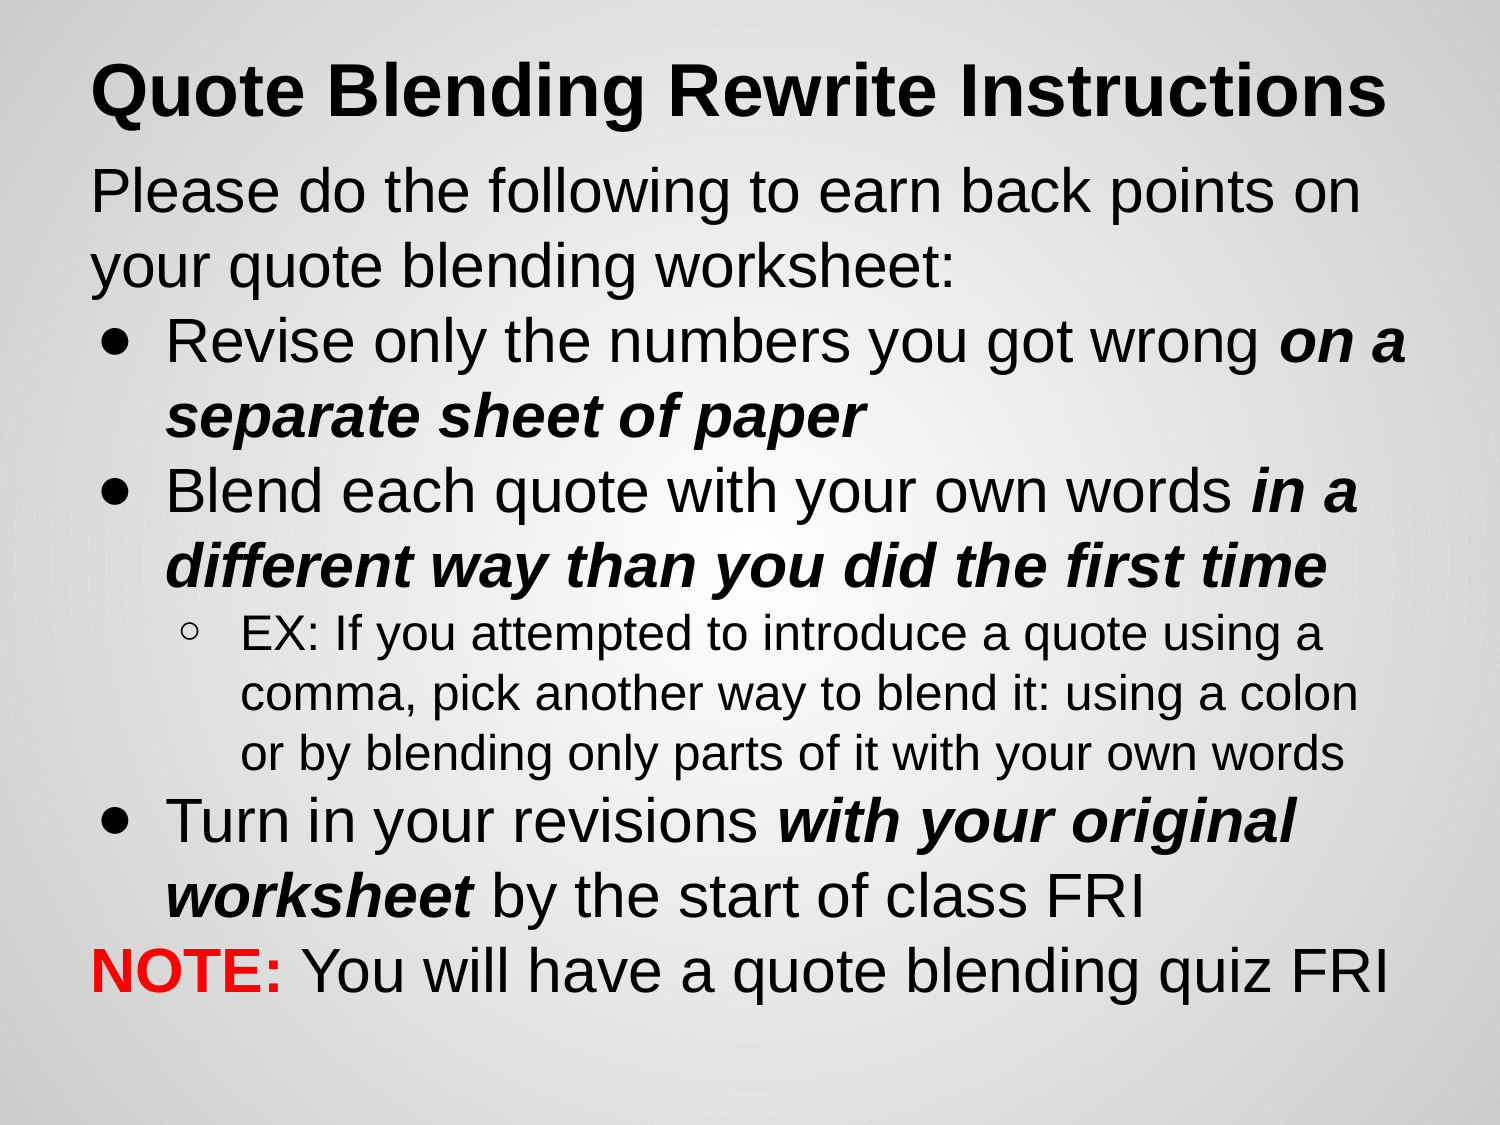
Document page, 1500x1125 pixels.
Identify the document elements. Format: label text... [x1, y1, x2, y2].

title Quote Blending Rewrite Instructions [75, 45, 1425, 135]
list Please do the following to earn back points on your quote blending worksheet: Revise only the numbers you got wrong on a separate sheet of paper Blend each quote with your own words in a different way than you did the first time EX: If you attempted to introduce a quote using a comma, pick another way to blend it: using a colon or by blending only parts of it with your own words Turn in your revisions with your original worksheet by the start of class FRI NOTE: You will have a quote blending quiz FRI [75, 135, 1425, 1078]
